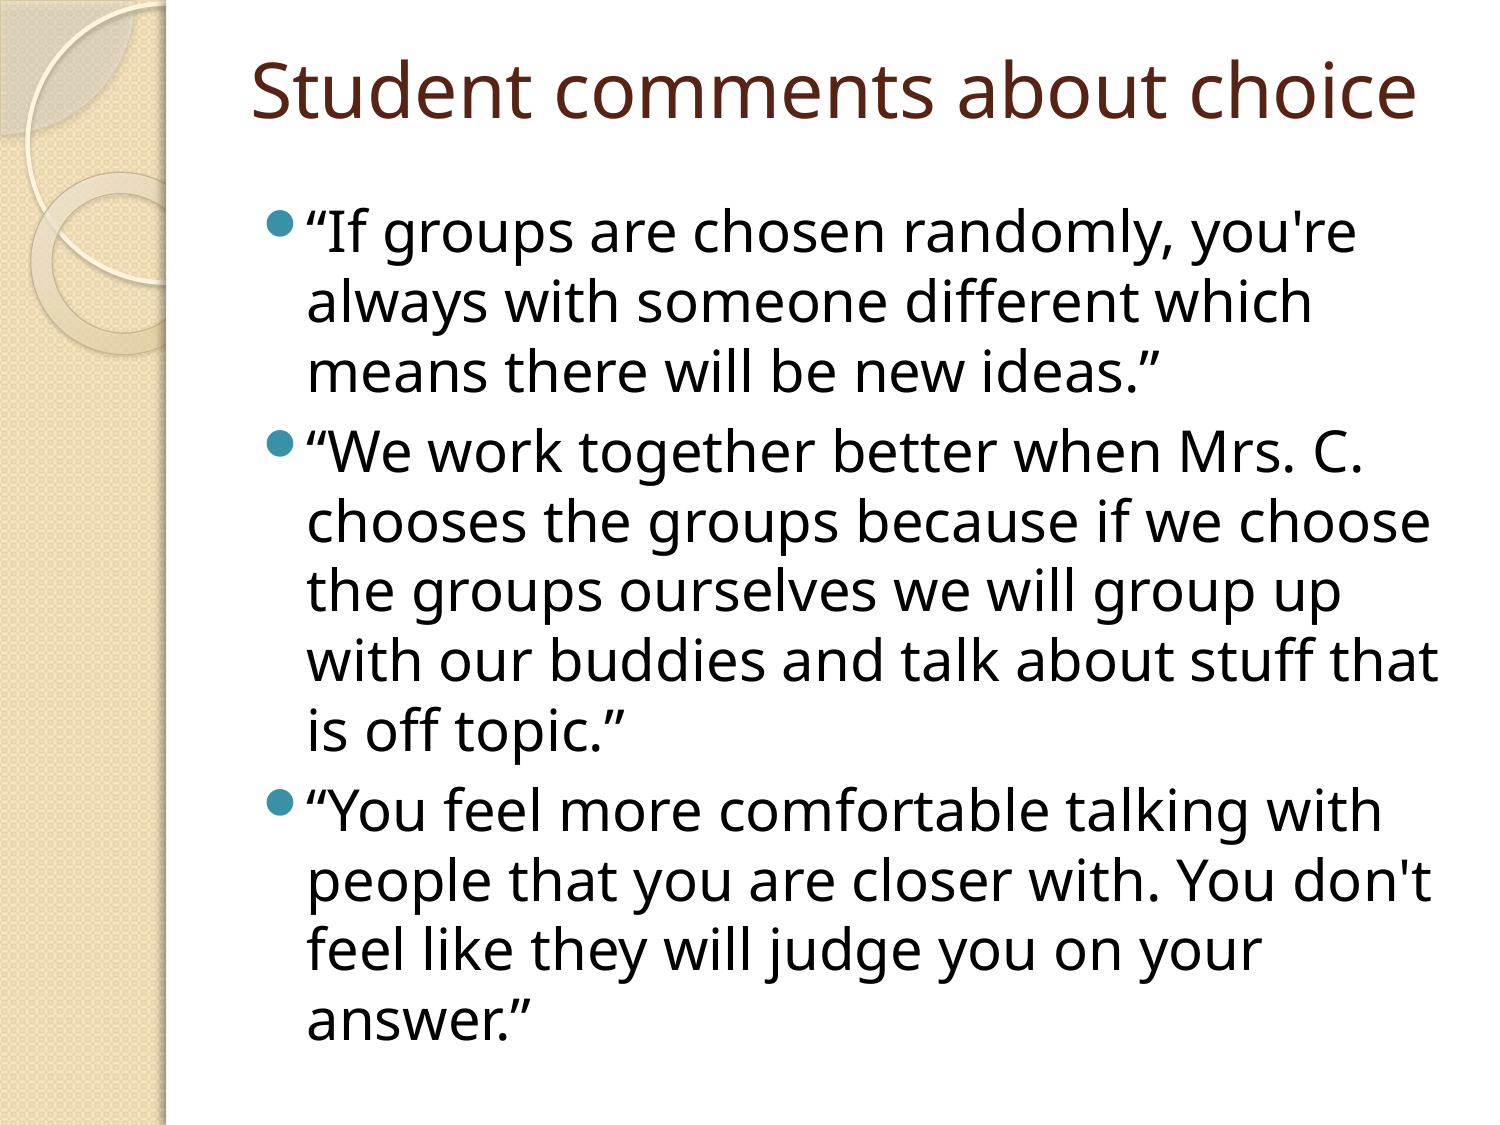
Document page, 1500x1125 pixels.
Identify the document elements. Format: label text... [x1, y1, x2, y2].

title Student comments about choice [235, 0, 1466, 175]
list “If groups are chosen randomly, you're always with someone different which means there will be new ideas.” “We work together better when Mrs. C. chooses the groups because if we choose the groups ourselves we will group up with our buddies and talk about stuff that is off topic.” “You feel more comfortable talking with people that you are closer with. You don't feel like they will judge you on your answer.” [235, 187, 1466, 1075]
